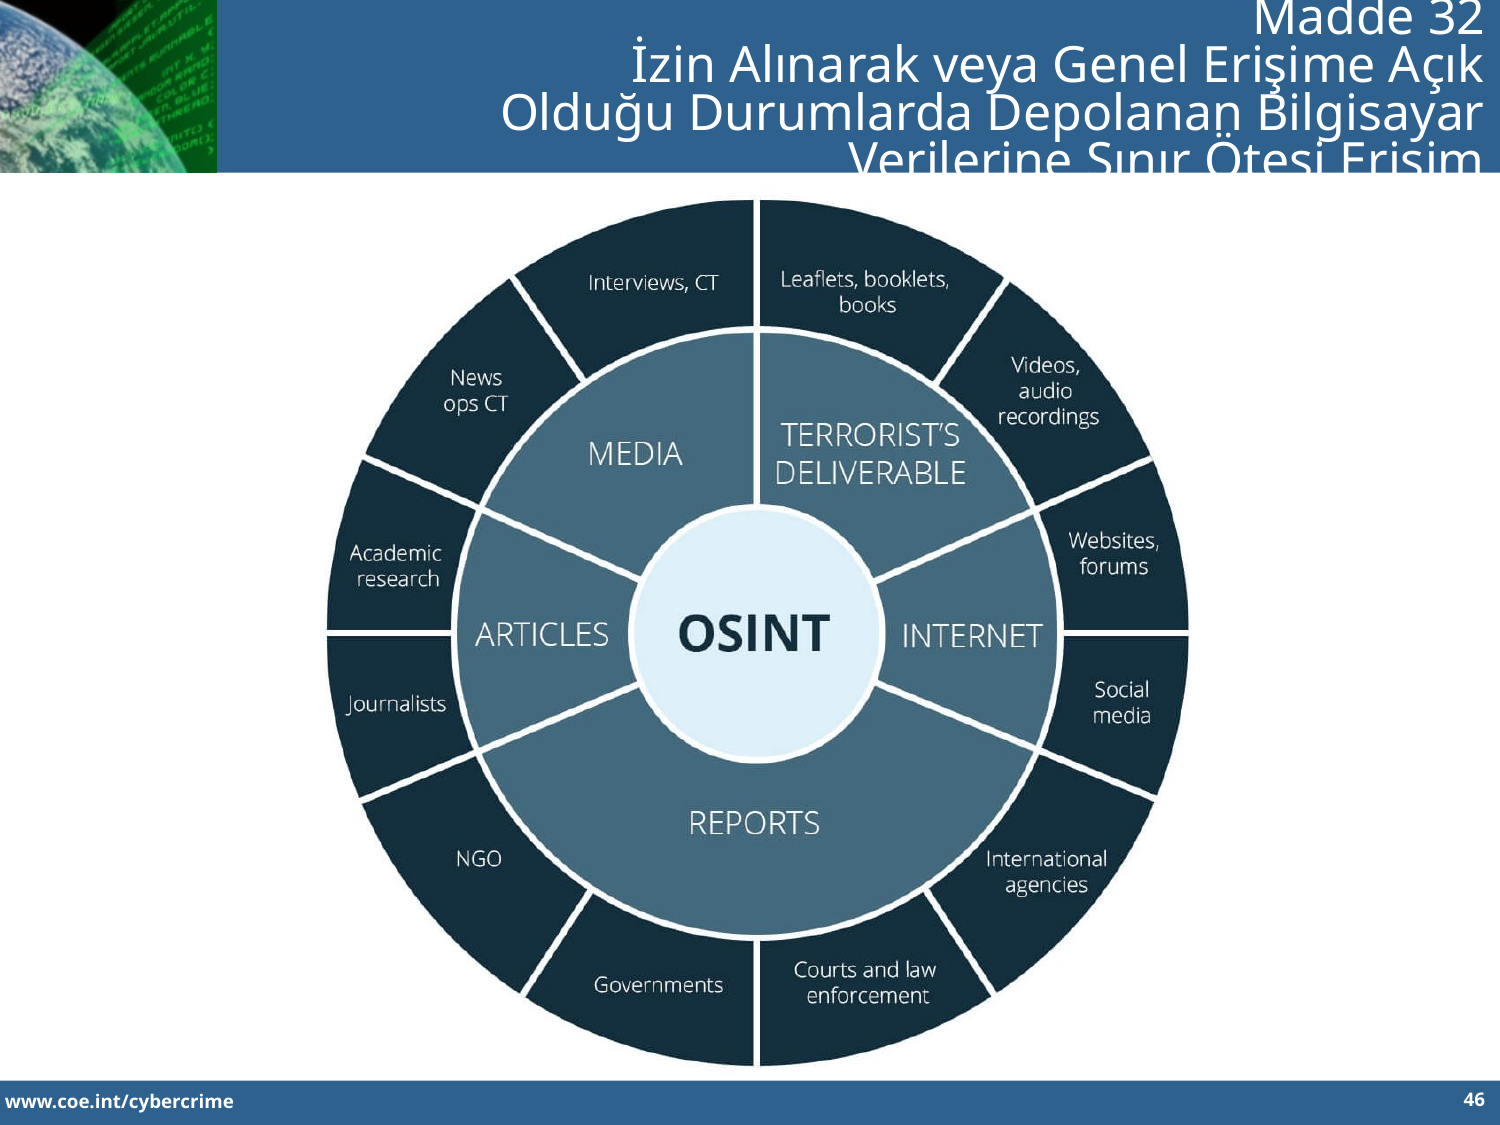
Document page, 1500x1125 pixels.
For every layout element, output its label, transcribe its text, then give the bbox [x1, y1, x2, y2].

slide_number 46 [1149, 1079, 1500, 1125]
text_box Madde 32 İzin Alınarak veya Genel Erişime Açık Olduğu Durumlarda Depolanan Bilgisayar Verilerine Sınır Ötesi Erişim [271, 16, 1500, 169]
picture [280, 185, 1227, 1076]
picture [0, 1, 217, 173]
